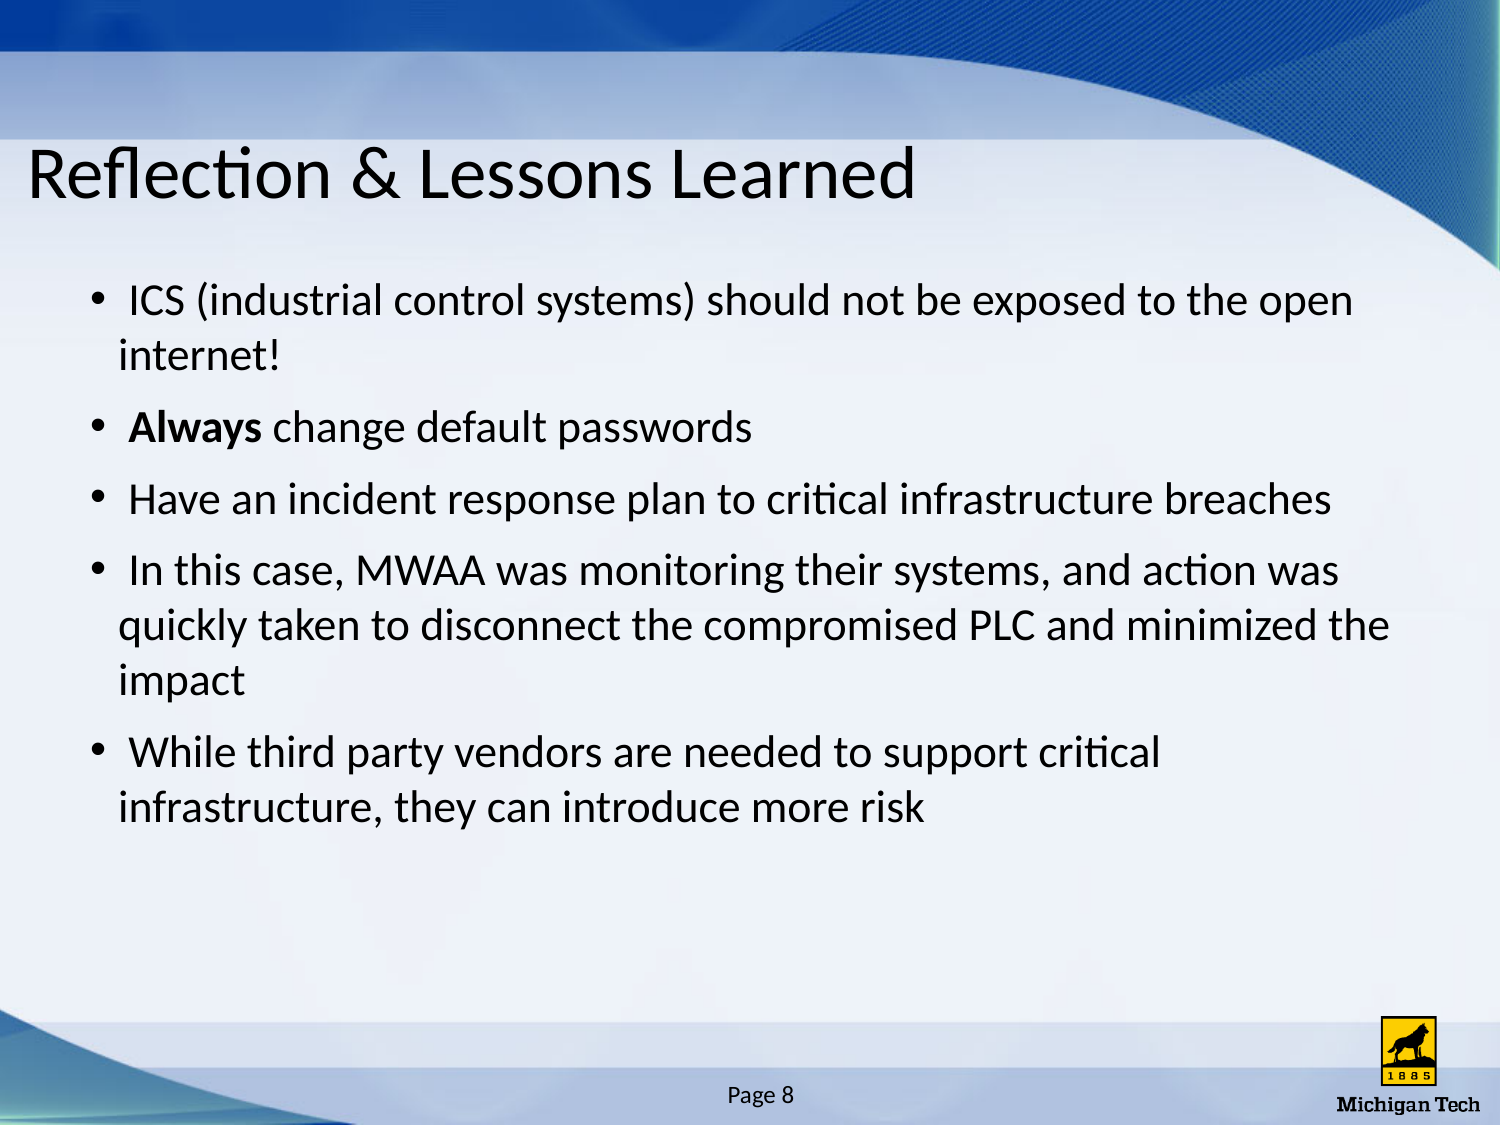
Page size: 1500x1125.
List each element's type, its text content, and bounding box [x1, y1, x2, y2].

list ICS (industrial control systems) should not be exposed to the open internet! Always change default passwords Have an incident response plan to critical infrastructure breaches In this case, MWAA was monitoring their systems, and action was quickly taken to disconnect the compromised PLC and minimized the impact While third party vendors are needed to support critical infrastructure, they can introduce more risk [75, 262, 1425, 1063]
title Reflection & Lessons Learned [12, 75, 1263, 263]
picture [0, 0, 1500, 1125]
